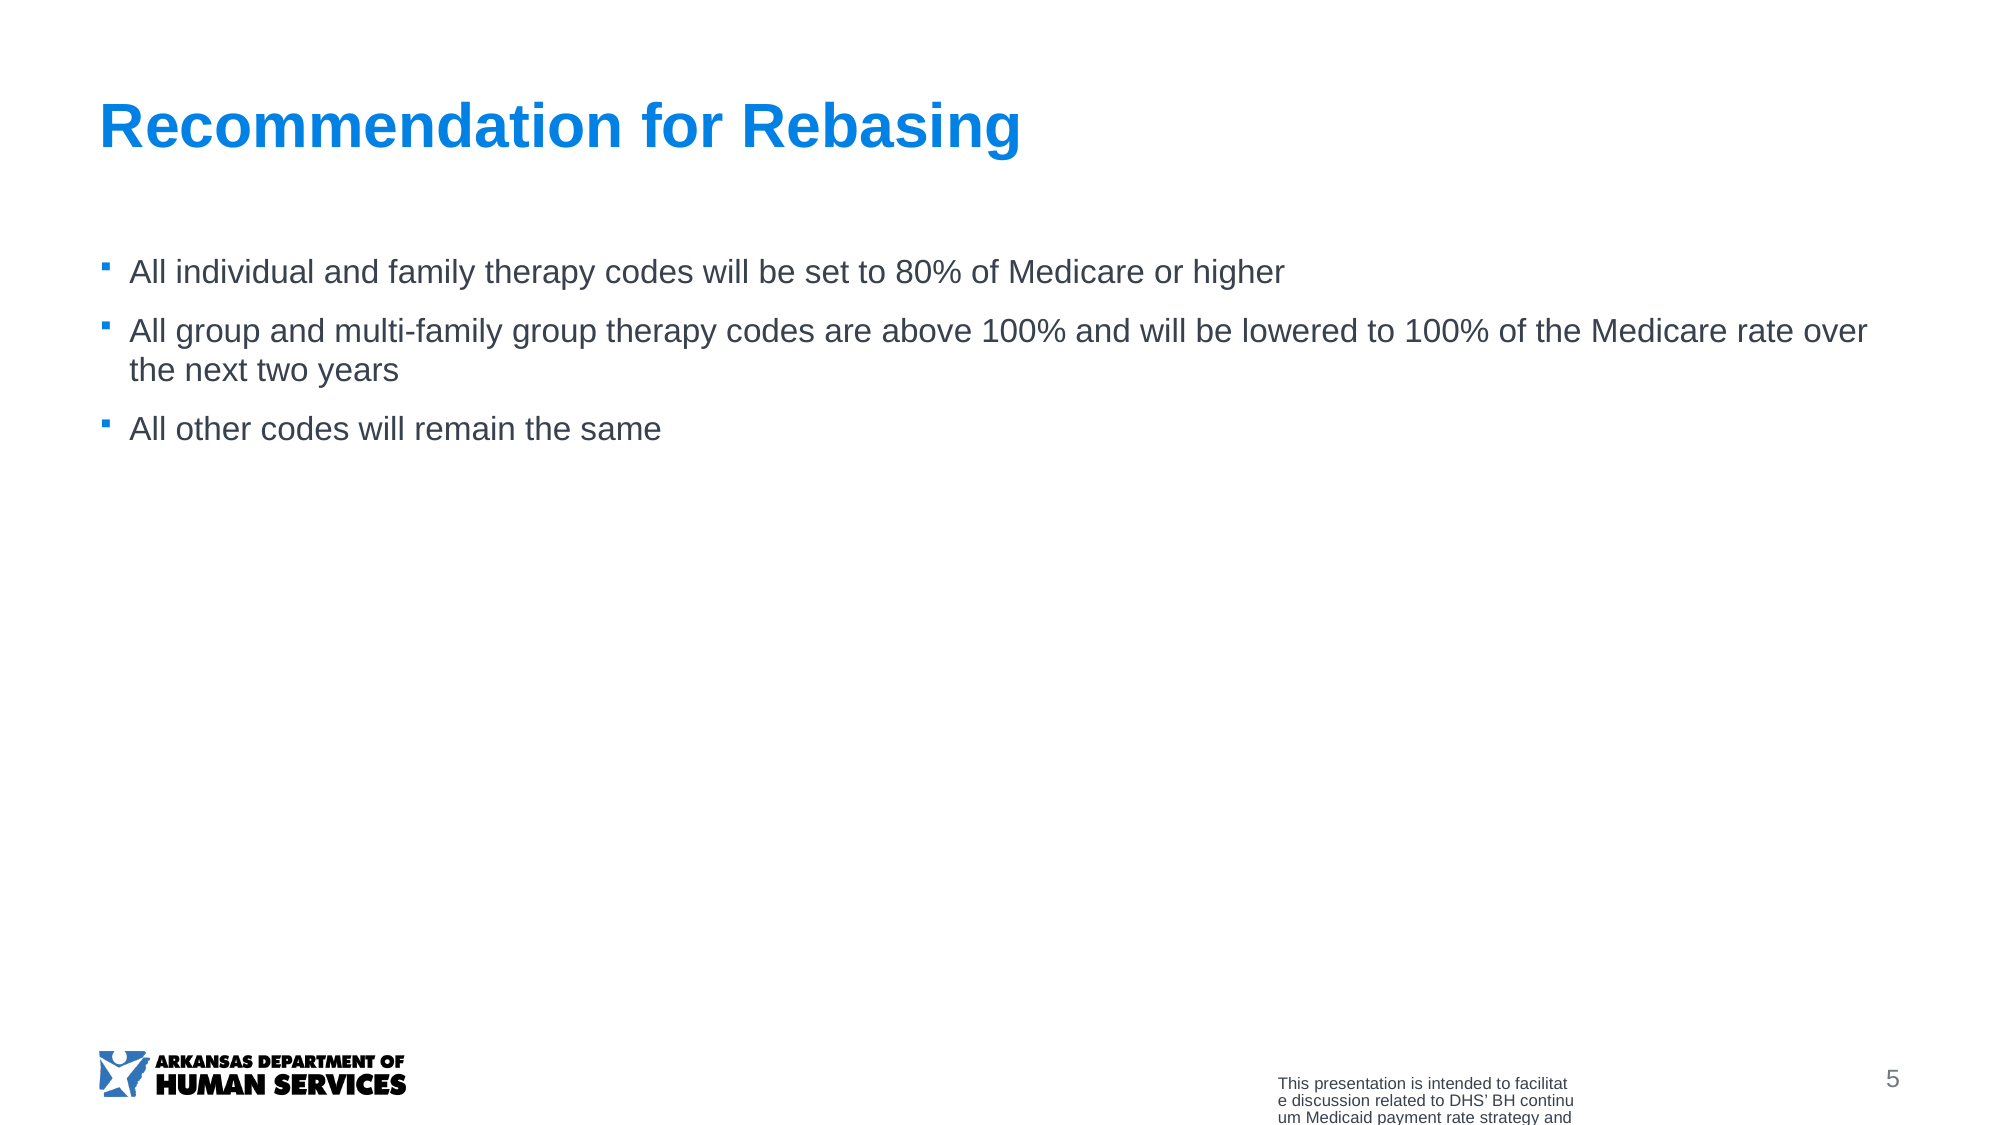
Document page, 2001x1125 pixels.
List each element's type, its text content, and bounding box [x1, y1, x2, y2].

list All individual and family therapy codes will be set to 80% of Medicare or higher All group and multi-family group therapy codes are above 100% and will be lowered to 100% of the Medicare rate over the next two years All other codes will remain the same [99, 249, 1900, 1000]
picture [99, 1051, 406, 1097]
footer This presentation is intended to facilitate discussion related to DHS’ BH continuum Medicaid payment rate strategy and is not complete without oral comment [1278, 1058, 1576, 1094]
title Recommendation for Rebasing [99, 85, 1900, 153]
slide_number 5 [1812, 1054, 1900, 1093]
